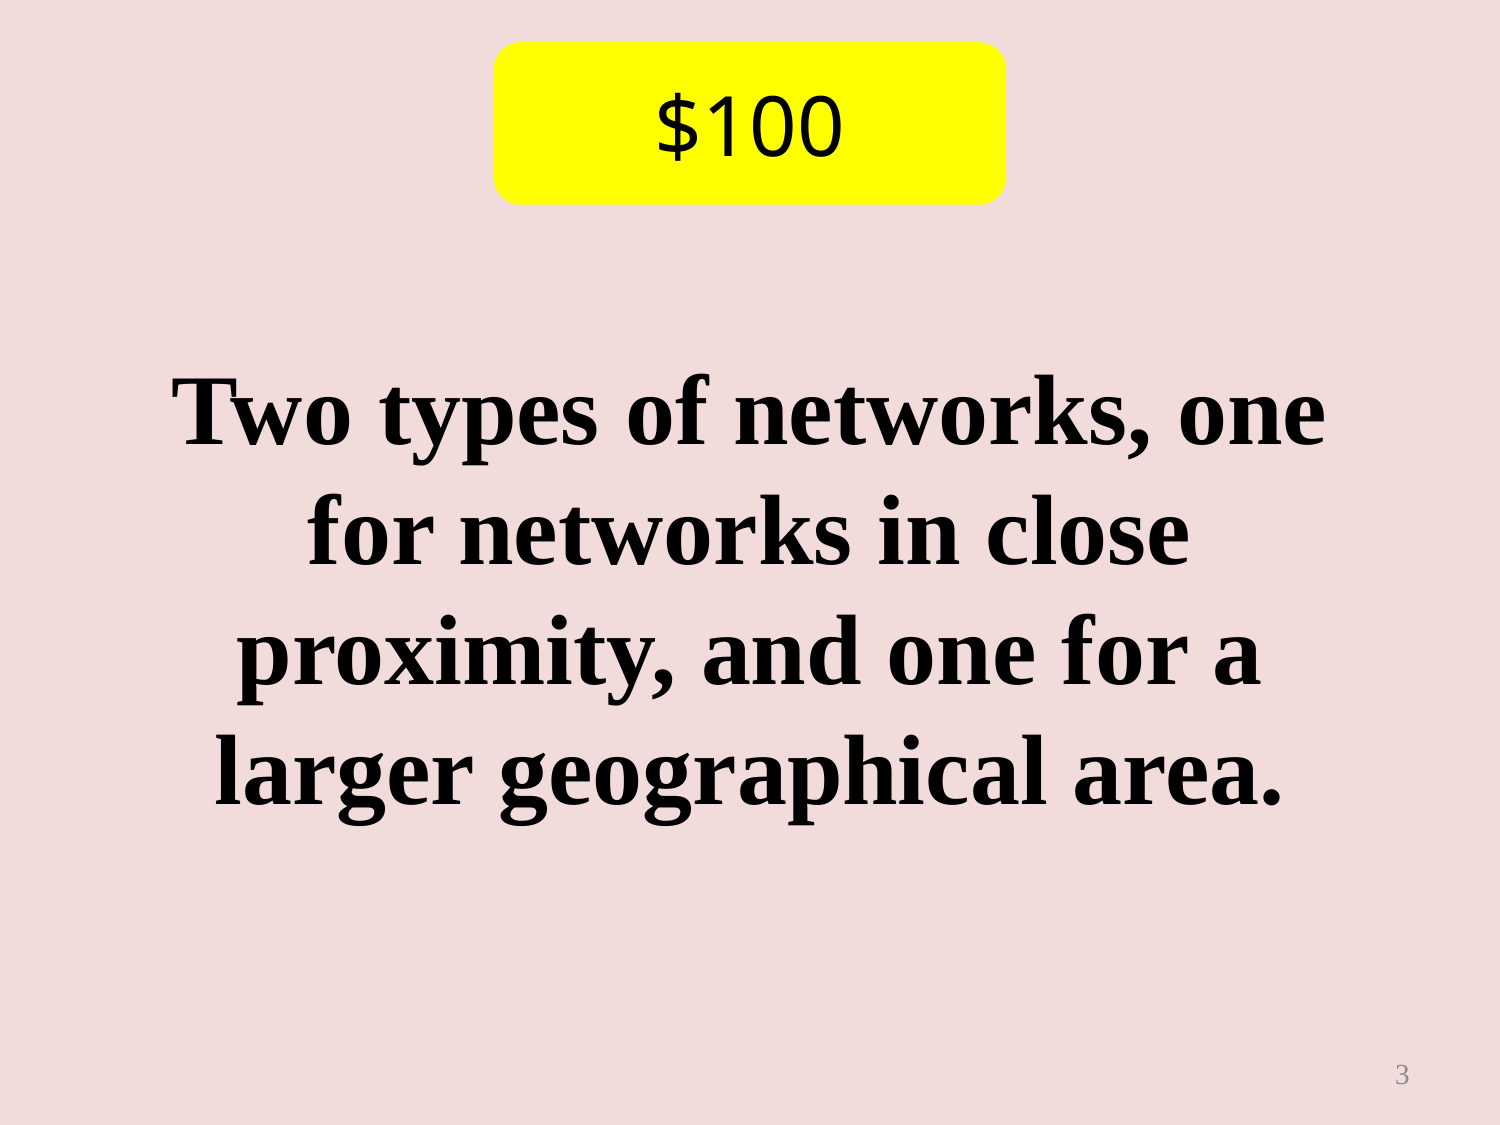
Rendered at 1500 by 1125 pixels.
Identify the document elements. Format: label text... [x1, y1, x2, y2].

slide_number 3 [1074, 1042, 1425, 1103]
text_box Two types of networks, one for networks in close proximity, and one for a larger geographical area. [149, 337, 1350, 952]
text_box $100 [493, 42, 1007, 205]
